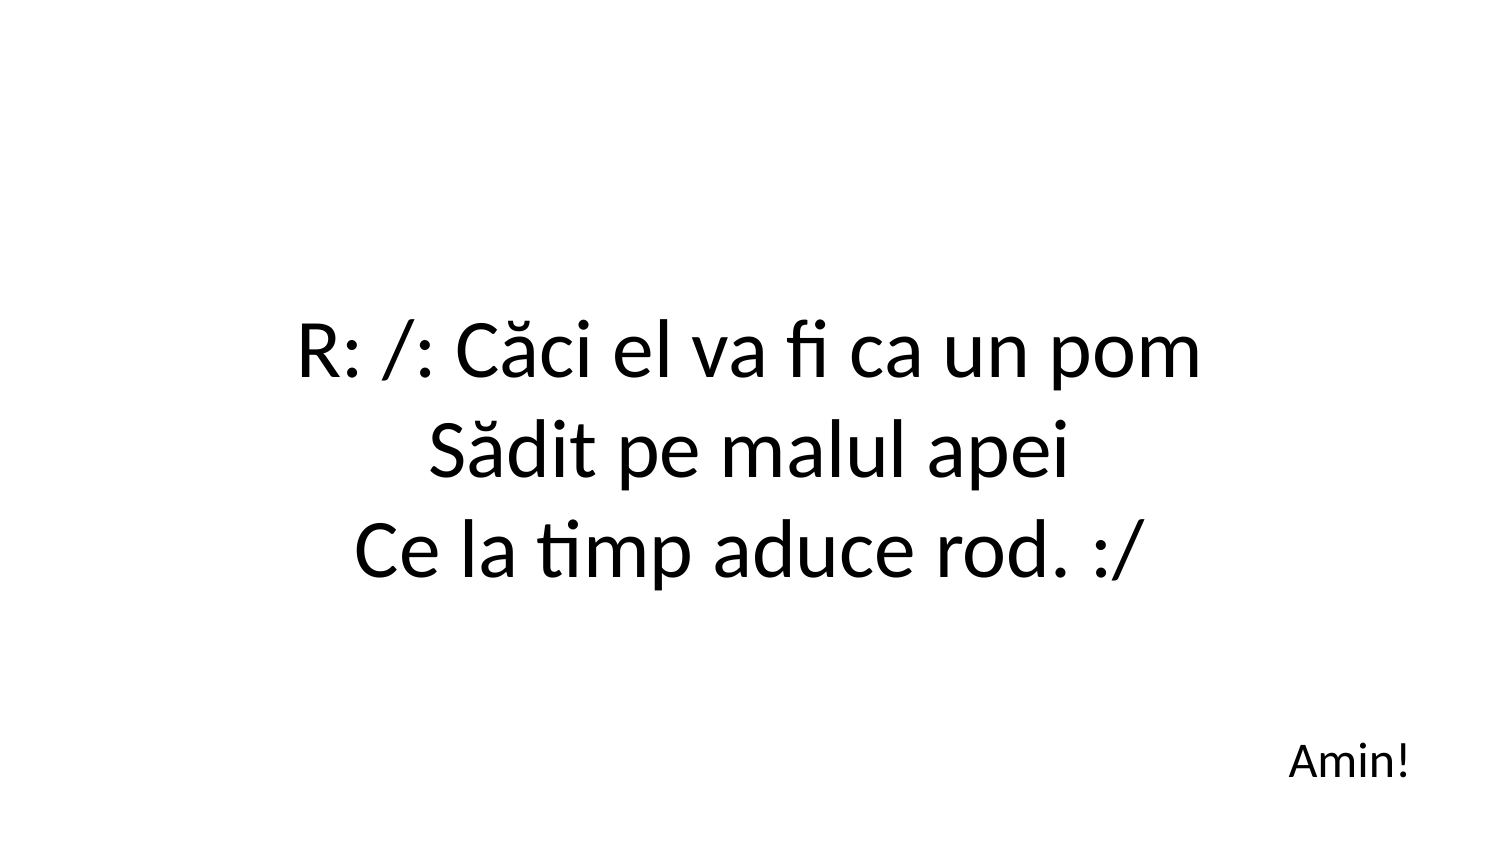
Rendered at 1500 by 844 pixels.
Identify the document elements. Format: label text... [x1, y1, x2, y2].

text_box R: /: Căci el va fi ca un pom Sădit pe malul apei Ce la timp aduce rod. :/ [281, 242, 1219, 602]
text_box Amin! [1273, 674, 1427, 795]
